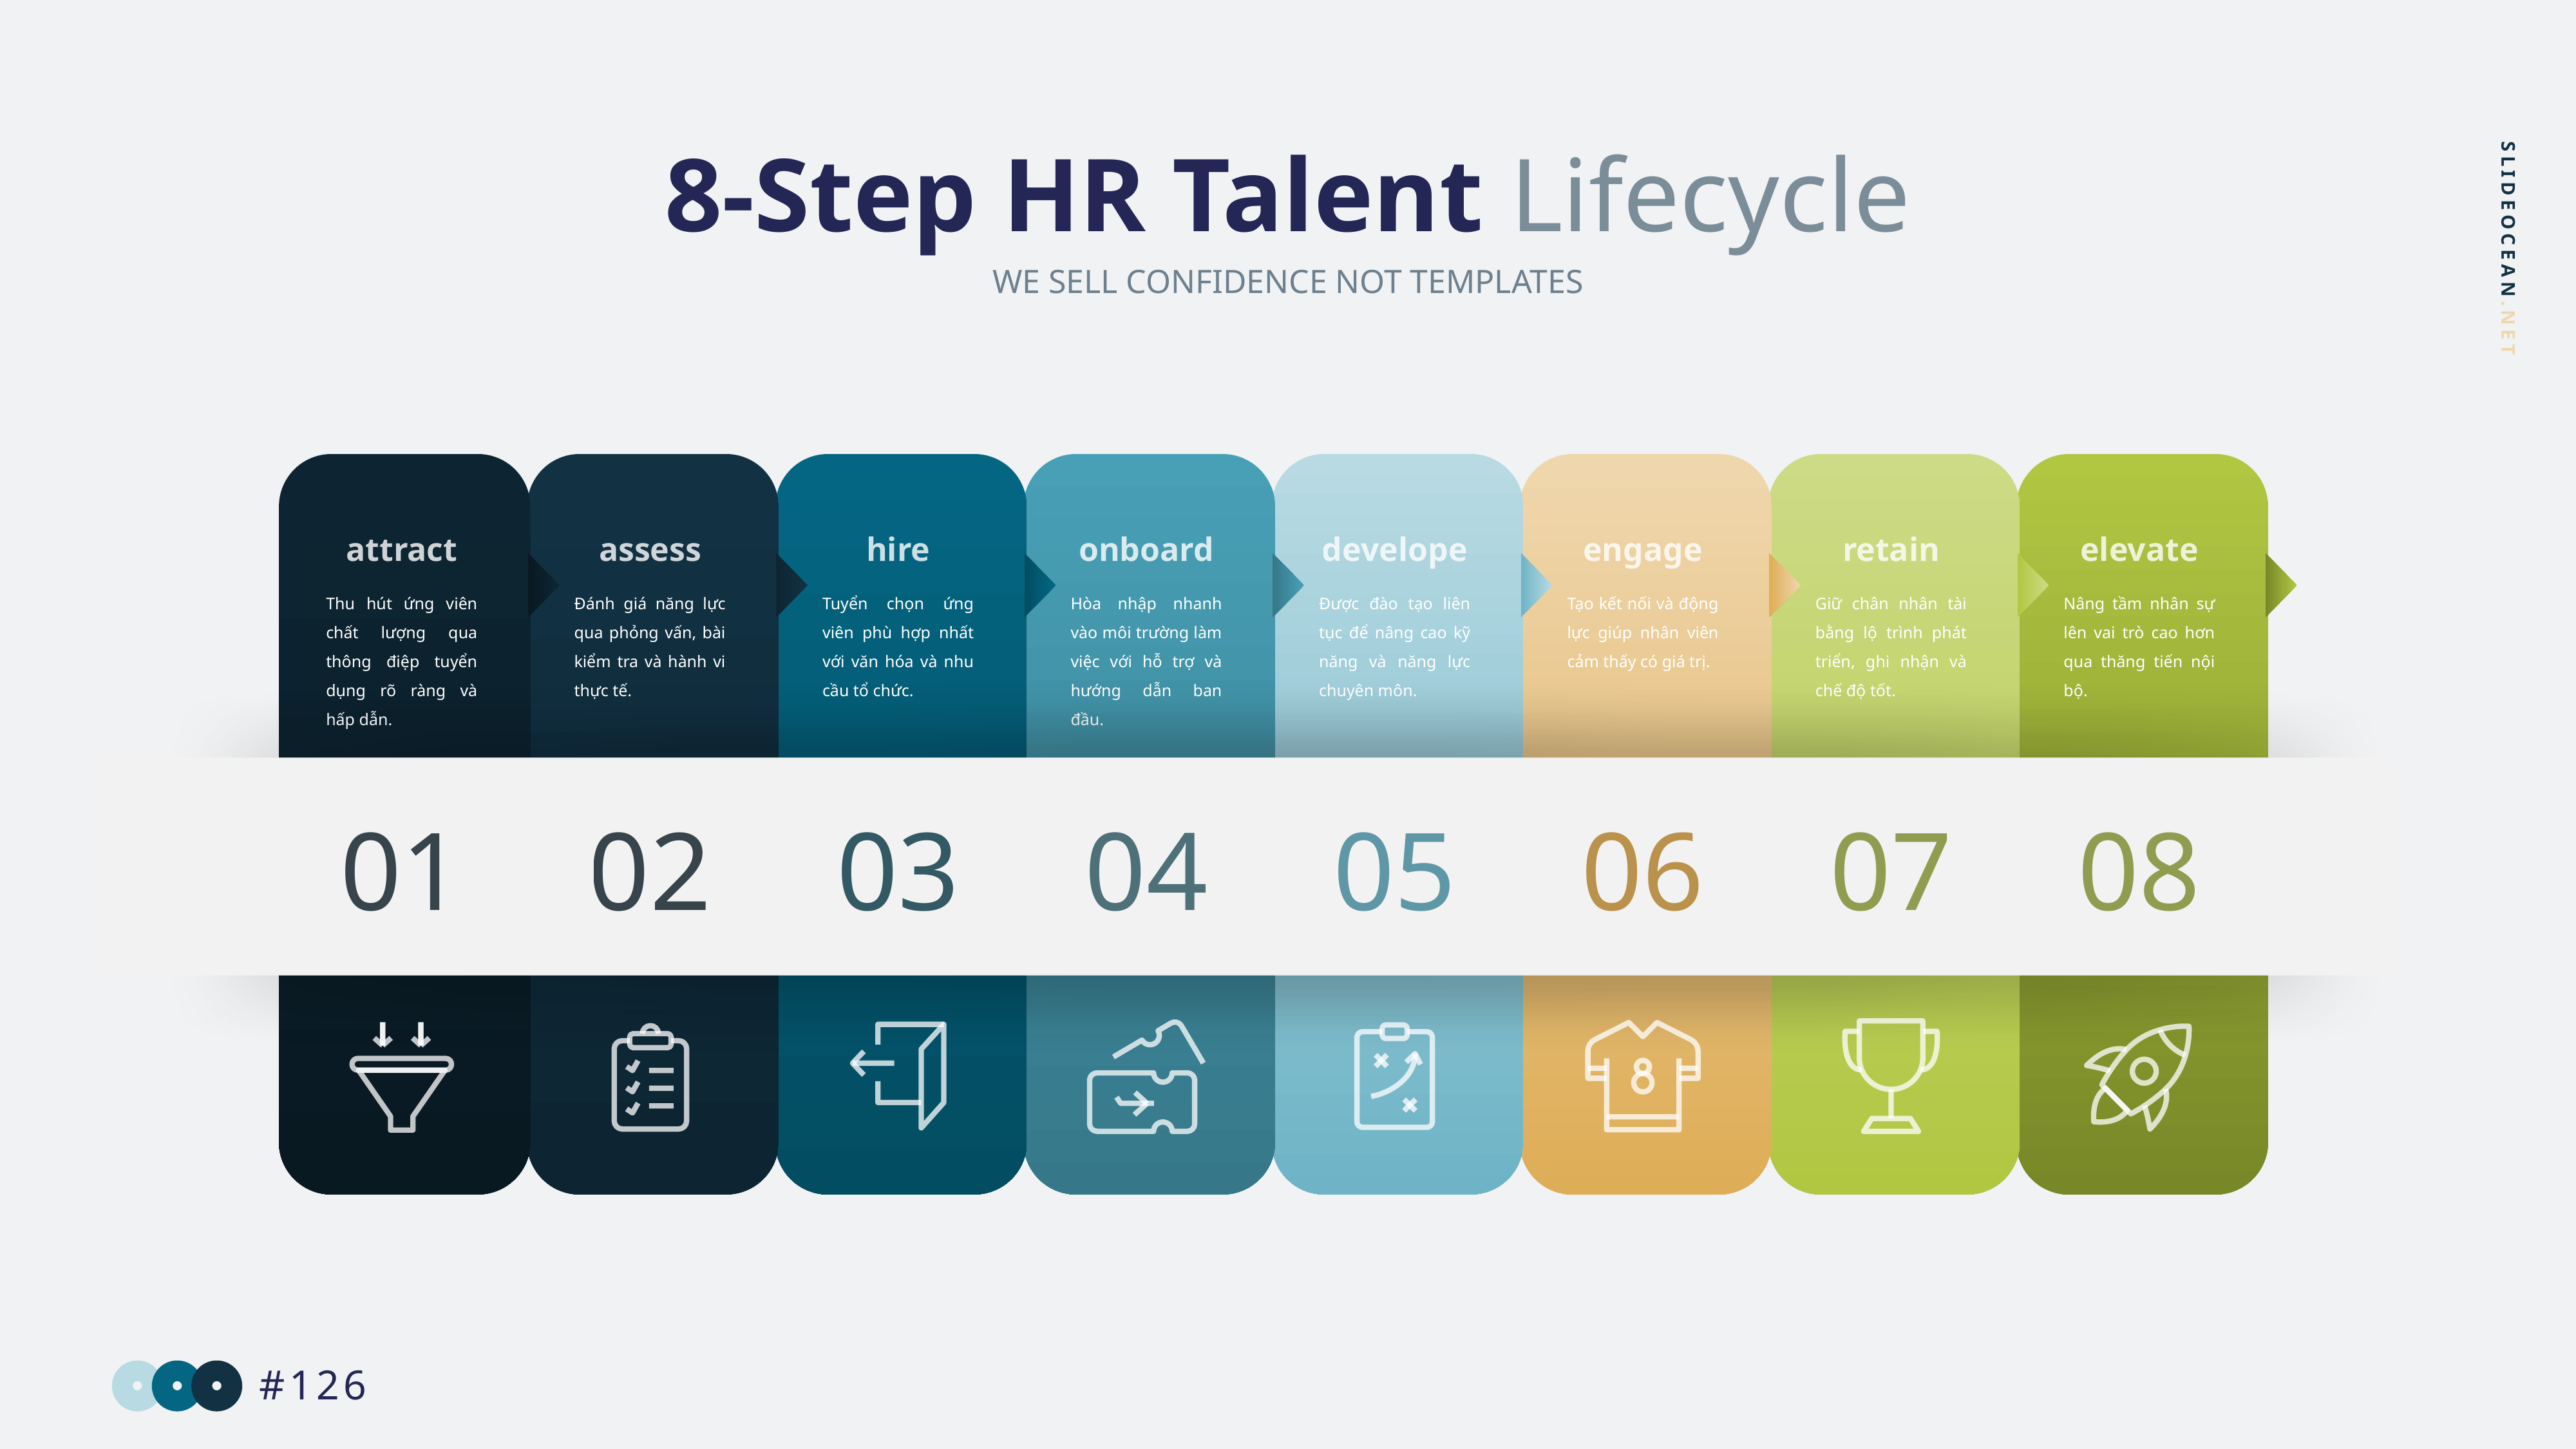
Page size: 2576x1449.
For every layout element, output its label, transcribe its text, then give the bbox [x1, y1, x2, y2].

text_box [1057, 453, 1305, 757]
text_box WE SELL CONFIDENCE NOT TEMPLATES [983, 256, 1593, 305]
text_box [1057, 976, 1305, 1195]
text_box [1061, 524, 1233, 704]
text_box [560, 976, 808, 1195]
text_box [2049, 976, 2298, 1195]
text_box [1801, 453, 2049, 757]
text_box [1553, 453, 1801, 757]
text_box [808, 976, 1057, 1195]
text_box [812, 524, 984, 704]
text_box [1305, 453, 1553, 757]
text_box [1305, 976, 1553, 1195]
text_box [564, 524, 736, 704]
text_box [1805, 524, 1977, 704]
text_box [278, 453, 560, 757]
text_box #126 [259, 1359, 435, 1408]
text_box 8-Step HR Talent Lifecycle [655, 126, 1921, 257]
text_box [316, 524, 488, 733]
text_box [1801, 976, 2049, 1195]
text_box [1553, 976, 1801, 1195]
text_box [2049, 453, 2298, 757]
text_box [2054, 524, 2225, 704]
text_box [560, 453, 808, 757]
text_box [1309, 524, 1481, 704]
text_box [1557, 524, 1729, 674]
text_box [90, 757, 2399, 976]
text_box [808, 453, 1057, 757]
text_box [278, 976, 560, 1195]
